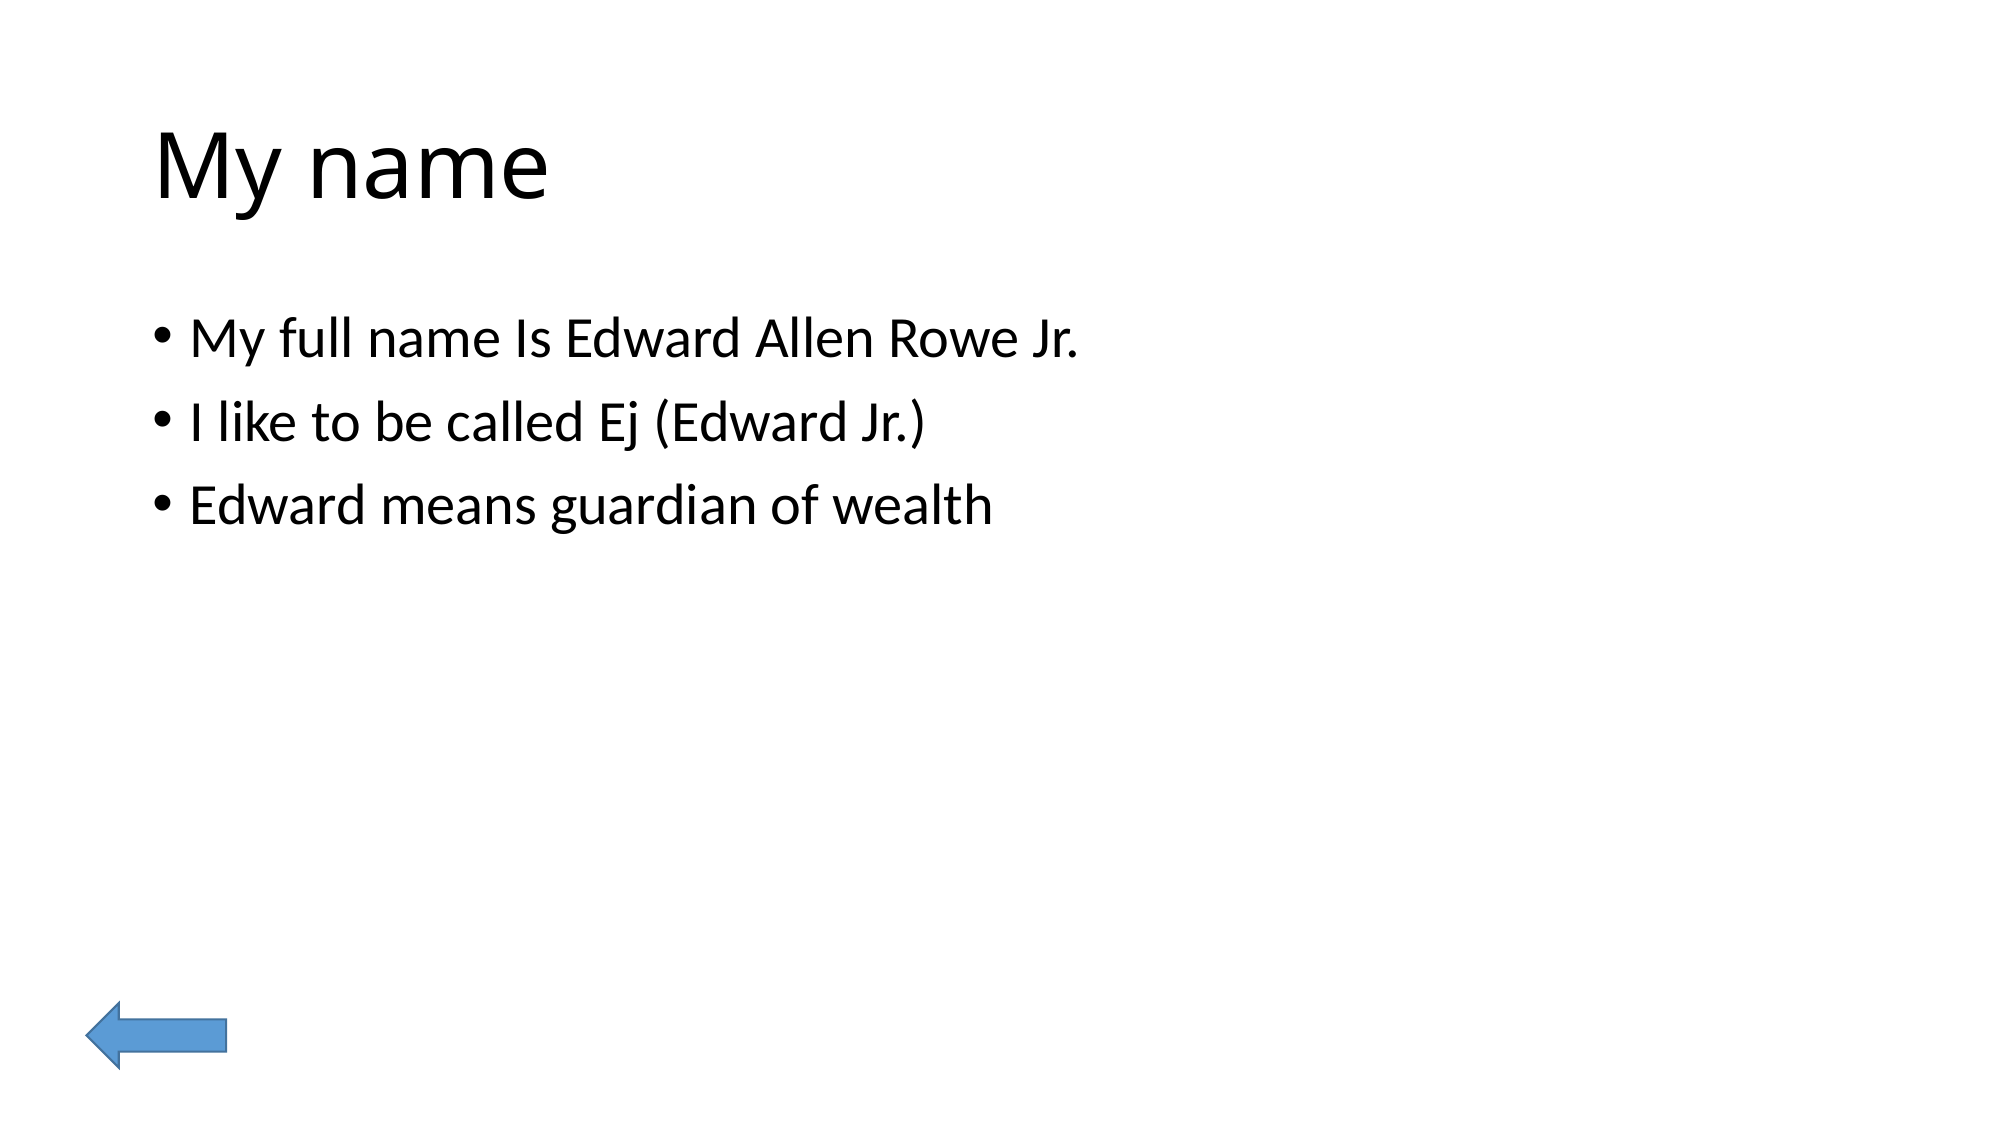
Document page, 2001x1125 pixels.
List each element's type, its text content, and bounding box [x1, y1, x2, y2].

list My full name Is Edward Allen Rowe Jr. I like to be called Ej (Edward Jr.) Edward means guardian of wealth [137, 299, 1863, 1014]
title My name [137, 59, 1863, 278]
text_box [84, 1000, 228, 1071]
